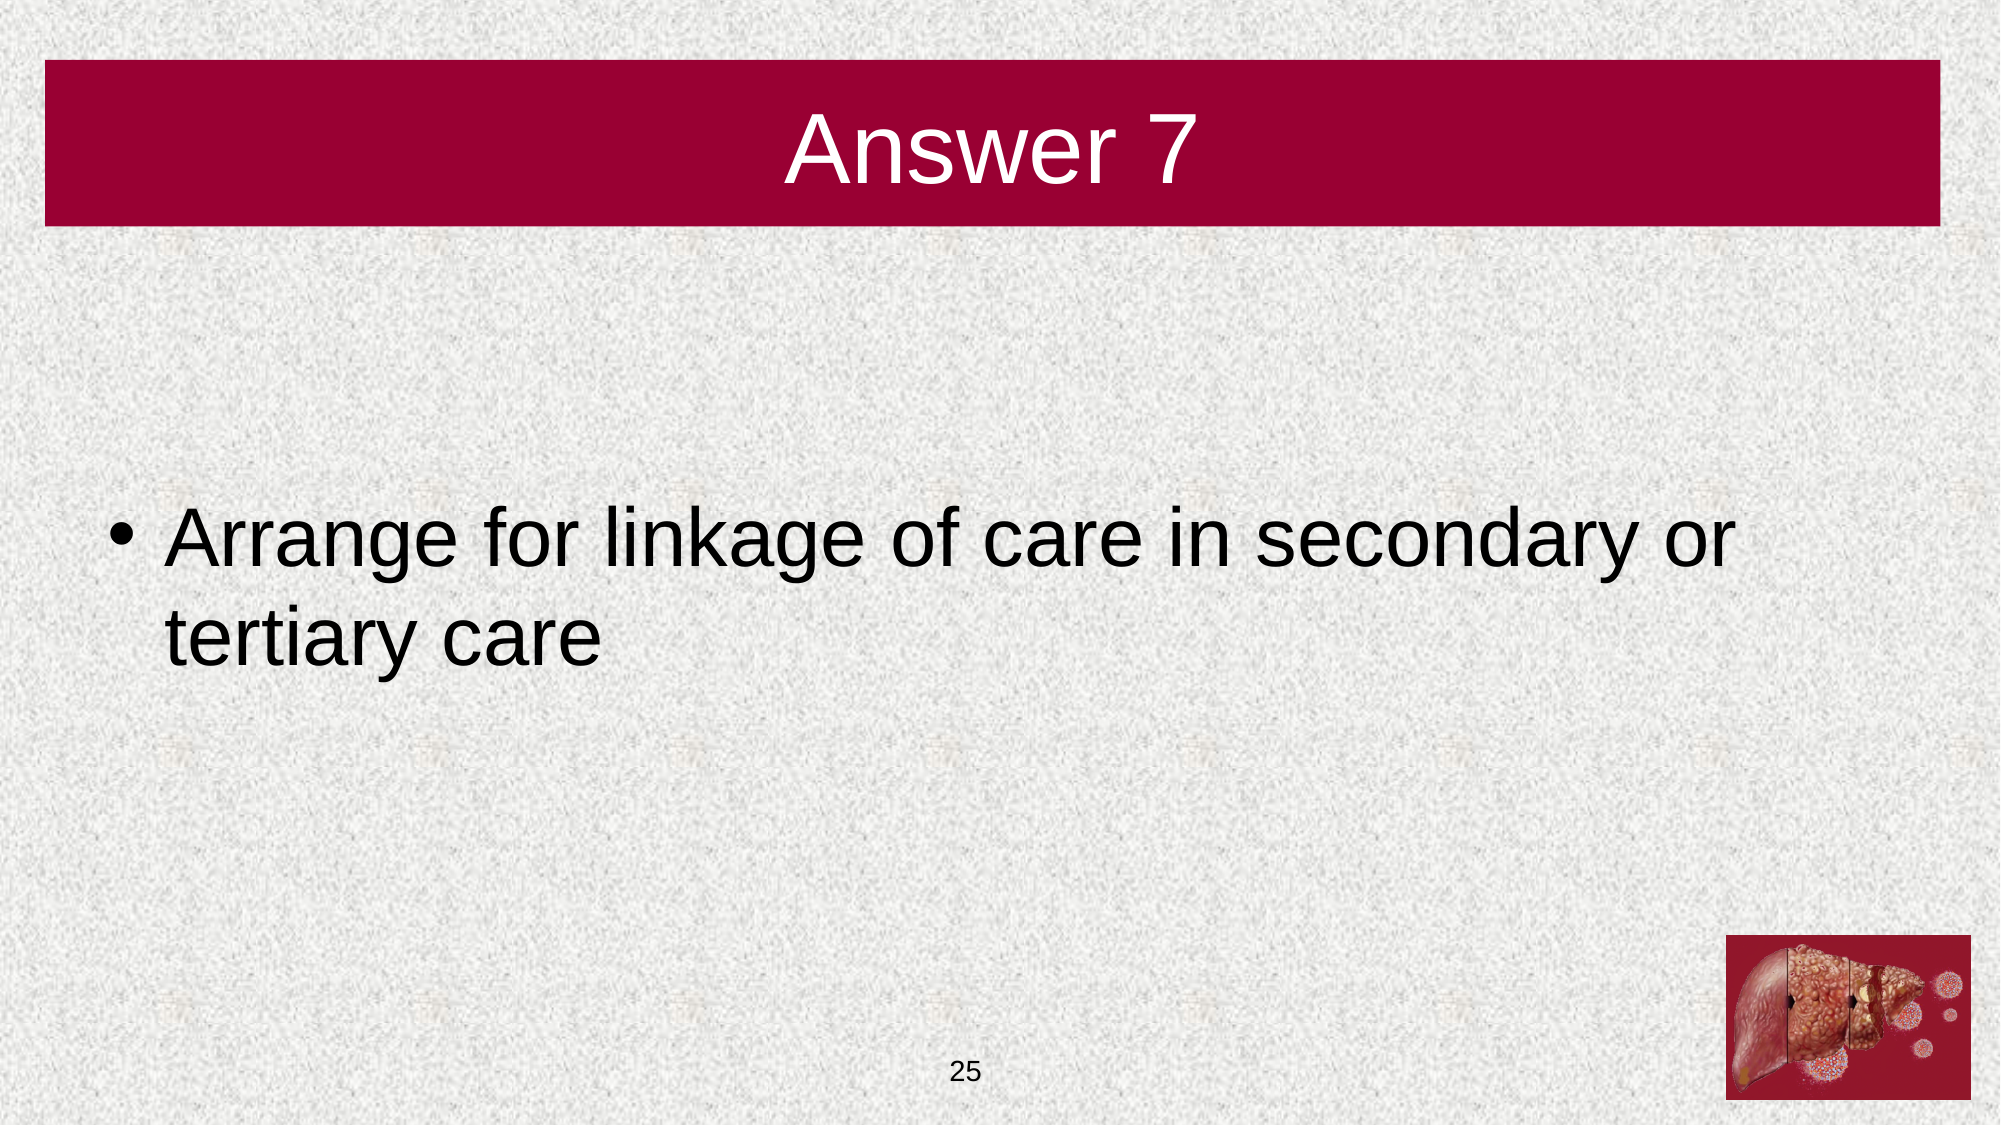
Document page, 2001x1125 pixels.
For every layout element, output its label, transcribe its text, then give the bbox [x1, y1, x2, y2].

picture [0, 0, 2001, 1125]
slide_number ‹#› [732, 1039, 1199, 1100]
list Arrange for linkage of care in secondary or tertiary care [92, 475, 1893, 709]
text_box Answer 7 [45, 59, 1941, 227]
